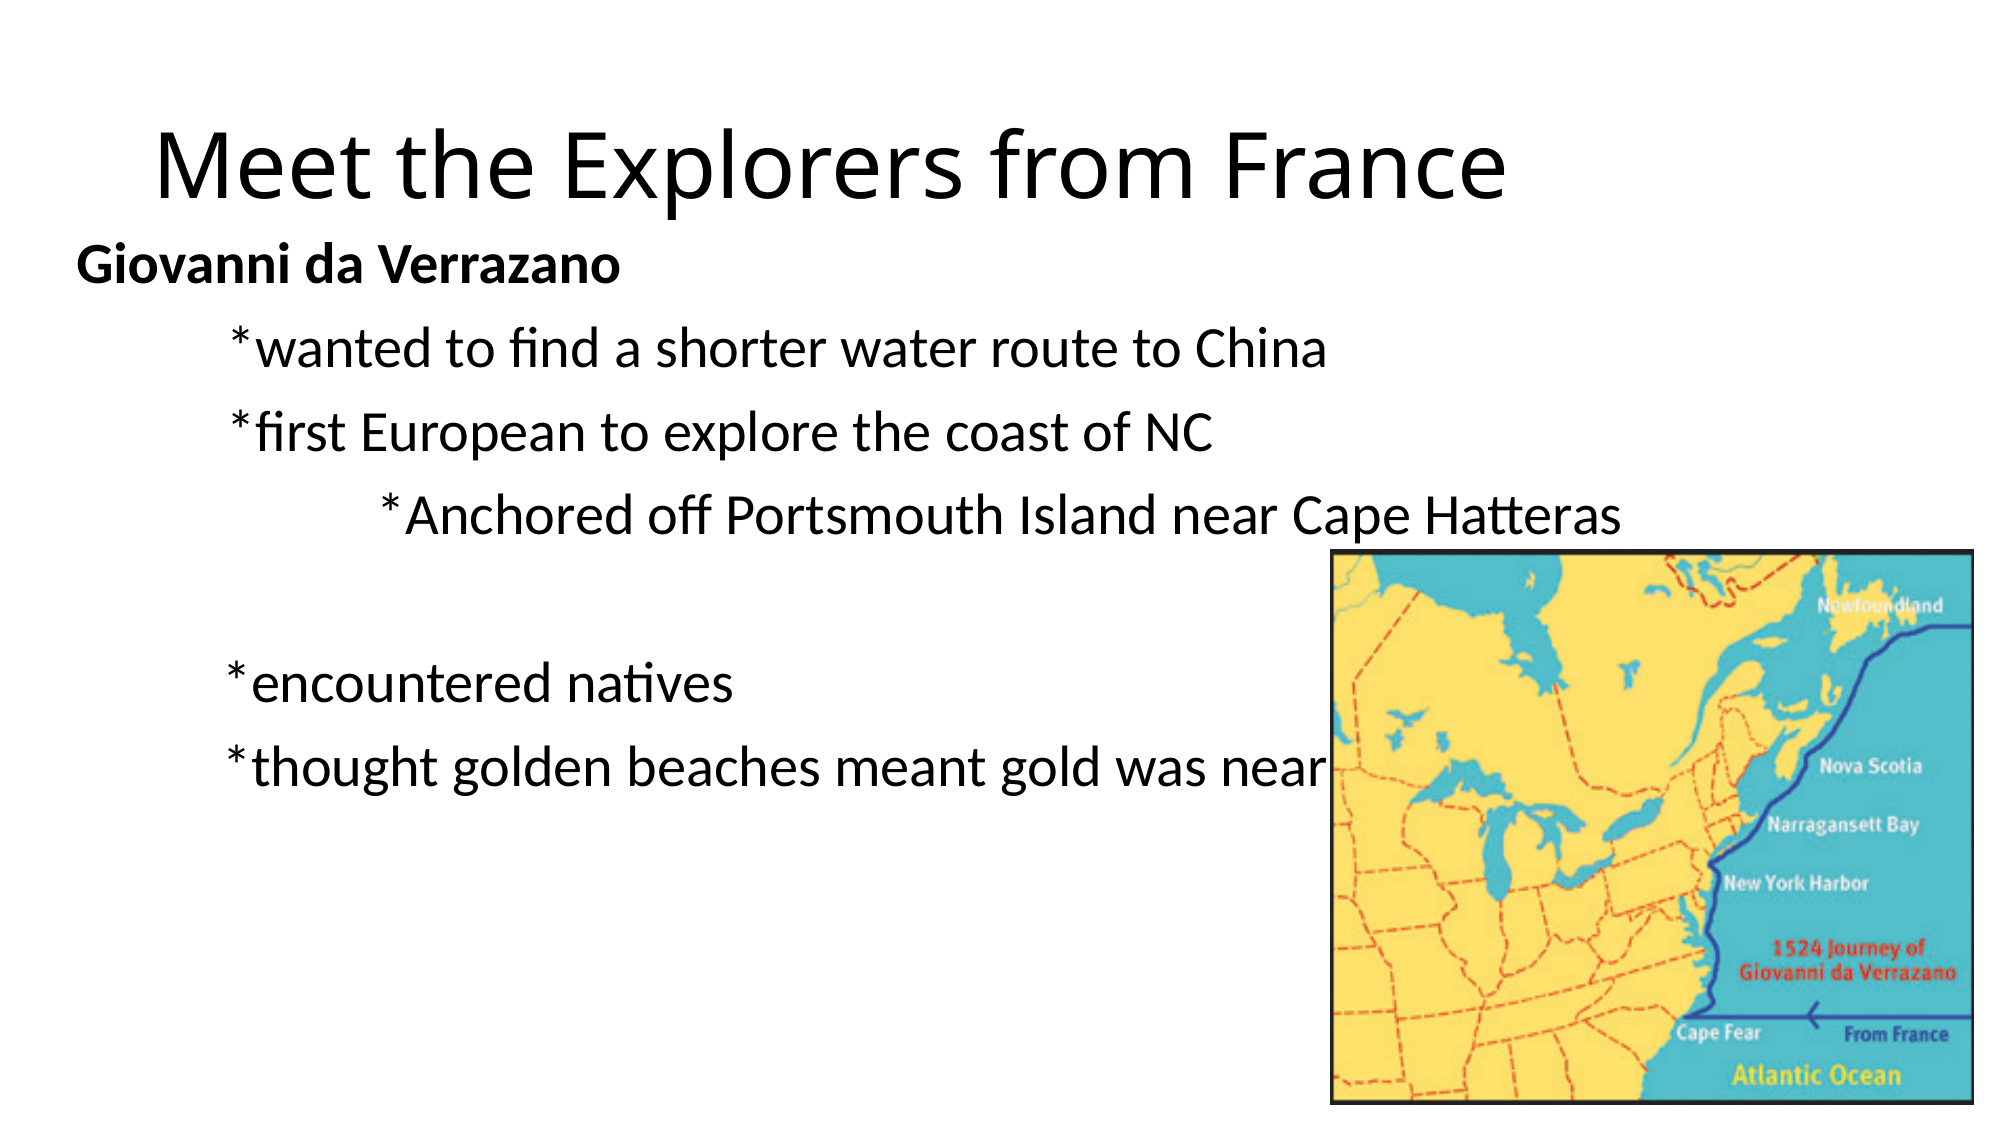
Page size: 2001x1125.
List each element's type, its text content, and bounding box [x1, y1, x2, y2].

list Giovanni da Verrazano *wanted to find a shorter water route to China *first European to explore the coast of NC *Anchored off Portsmouth Island near Cape Hatteras *encountered natives *thought golden beaches meant gold was near [61, 225, 1787, 940]
title Meet the Explorers from France [137, 59, 1863, 278]
picture [1330, 549, 1974, 1105]
